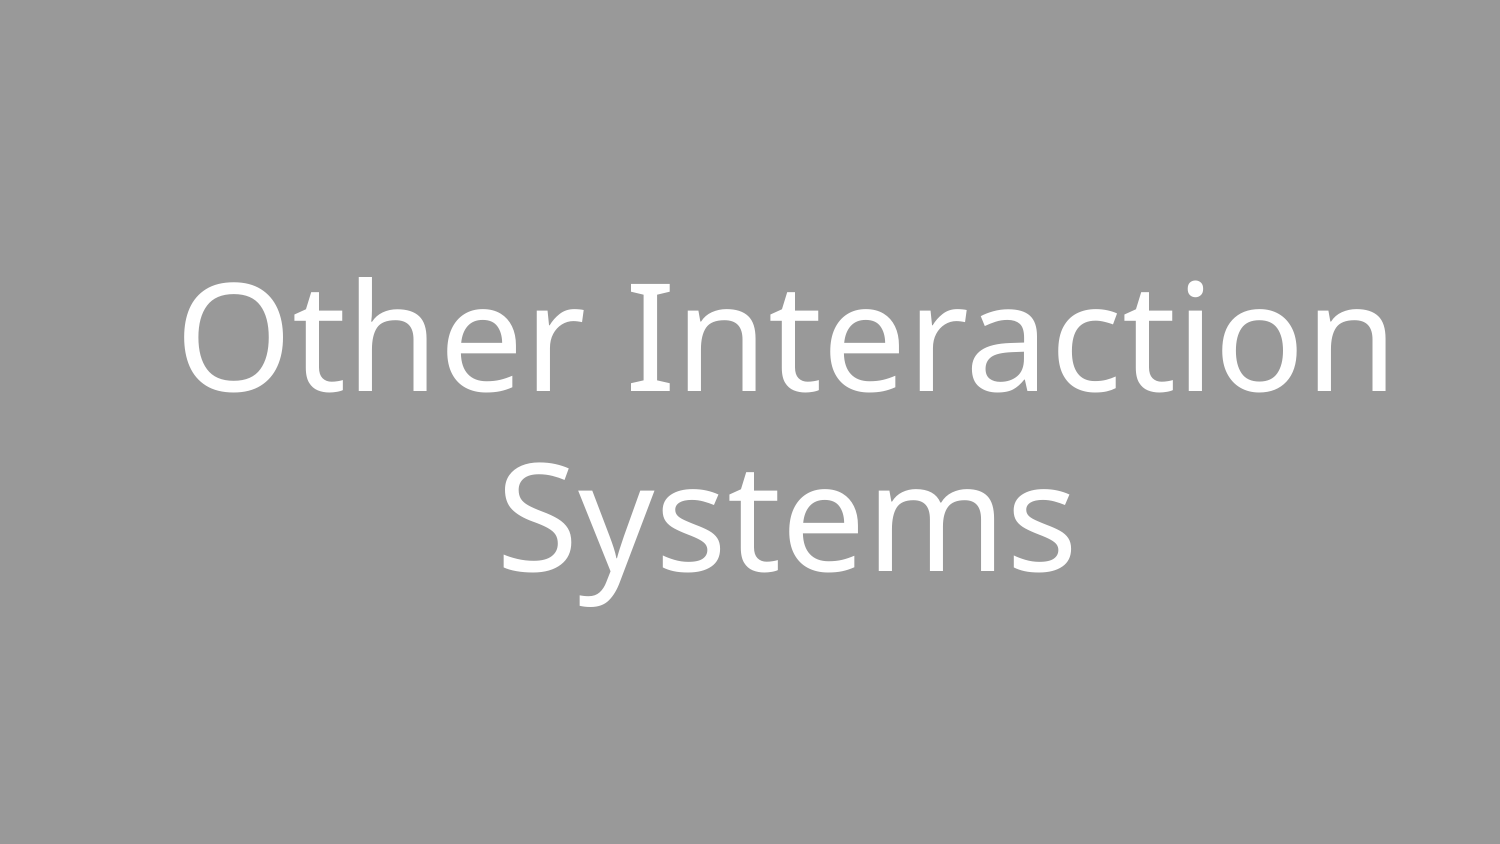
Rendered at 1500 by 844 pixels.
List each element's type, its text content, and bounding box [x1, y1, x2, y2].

text_box Other Interaction Systems [51, 288, 1449, 556]
